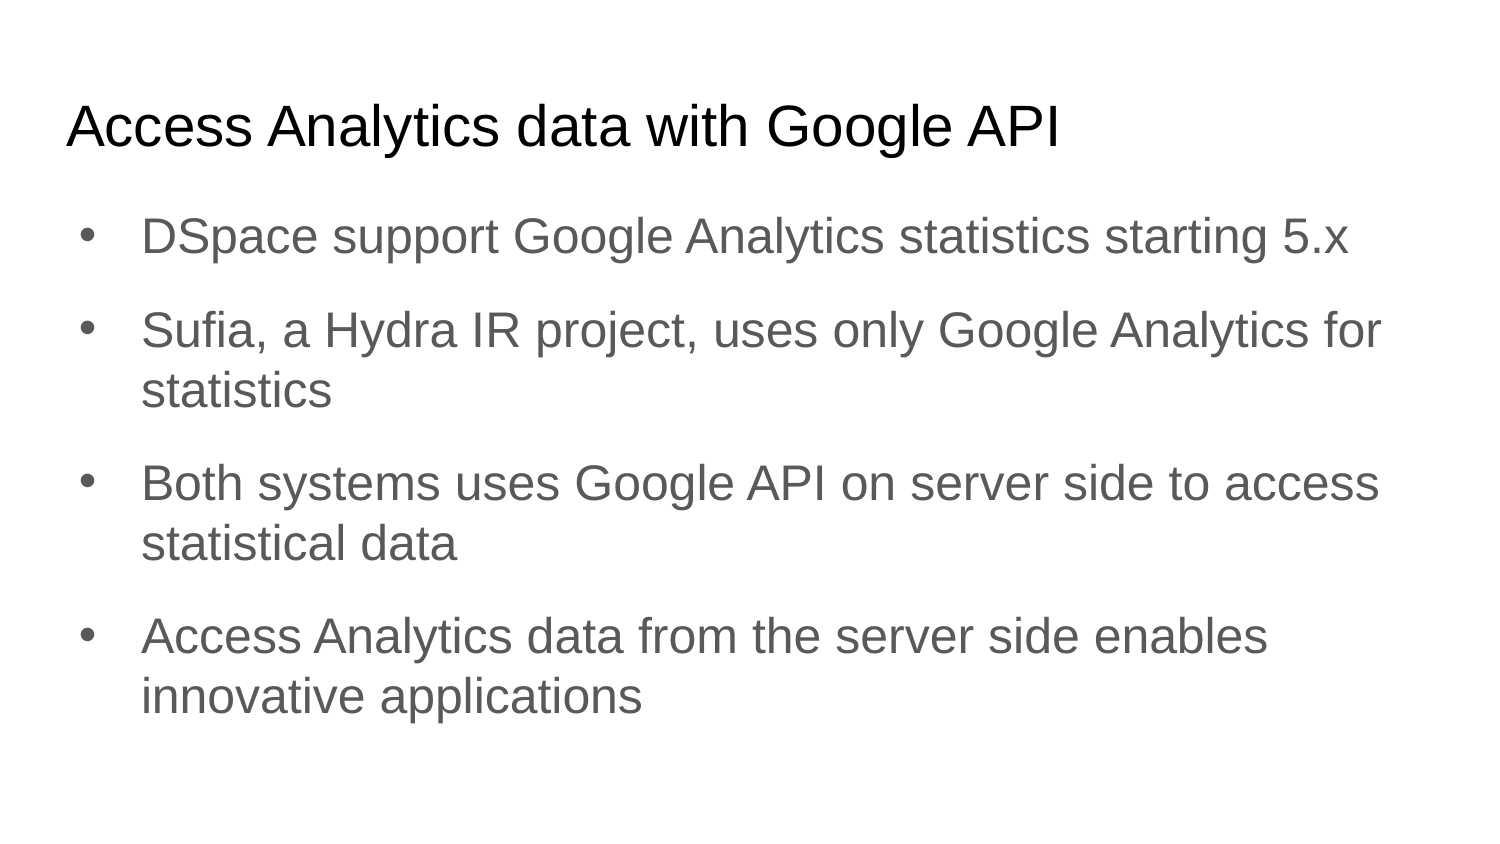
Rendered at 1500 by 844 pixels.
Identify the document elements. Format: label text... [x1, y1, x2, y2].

list DSpace support Google Analytics statistics starting 5.x Sufia, a Hydra IR project, uses only Google Analytics for statistics Both systems uses Google API on server side to access statistical data Access Analytics data from the server side enables innovative applications [51, 189, 1449, 750]
title Access Analytics data with Google API [51, 72, 1449, 167]
